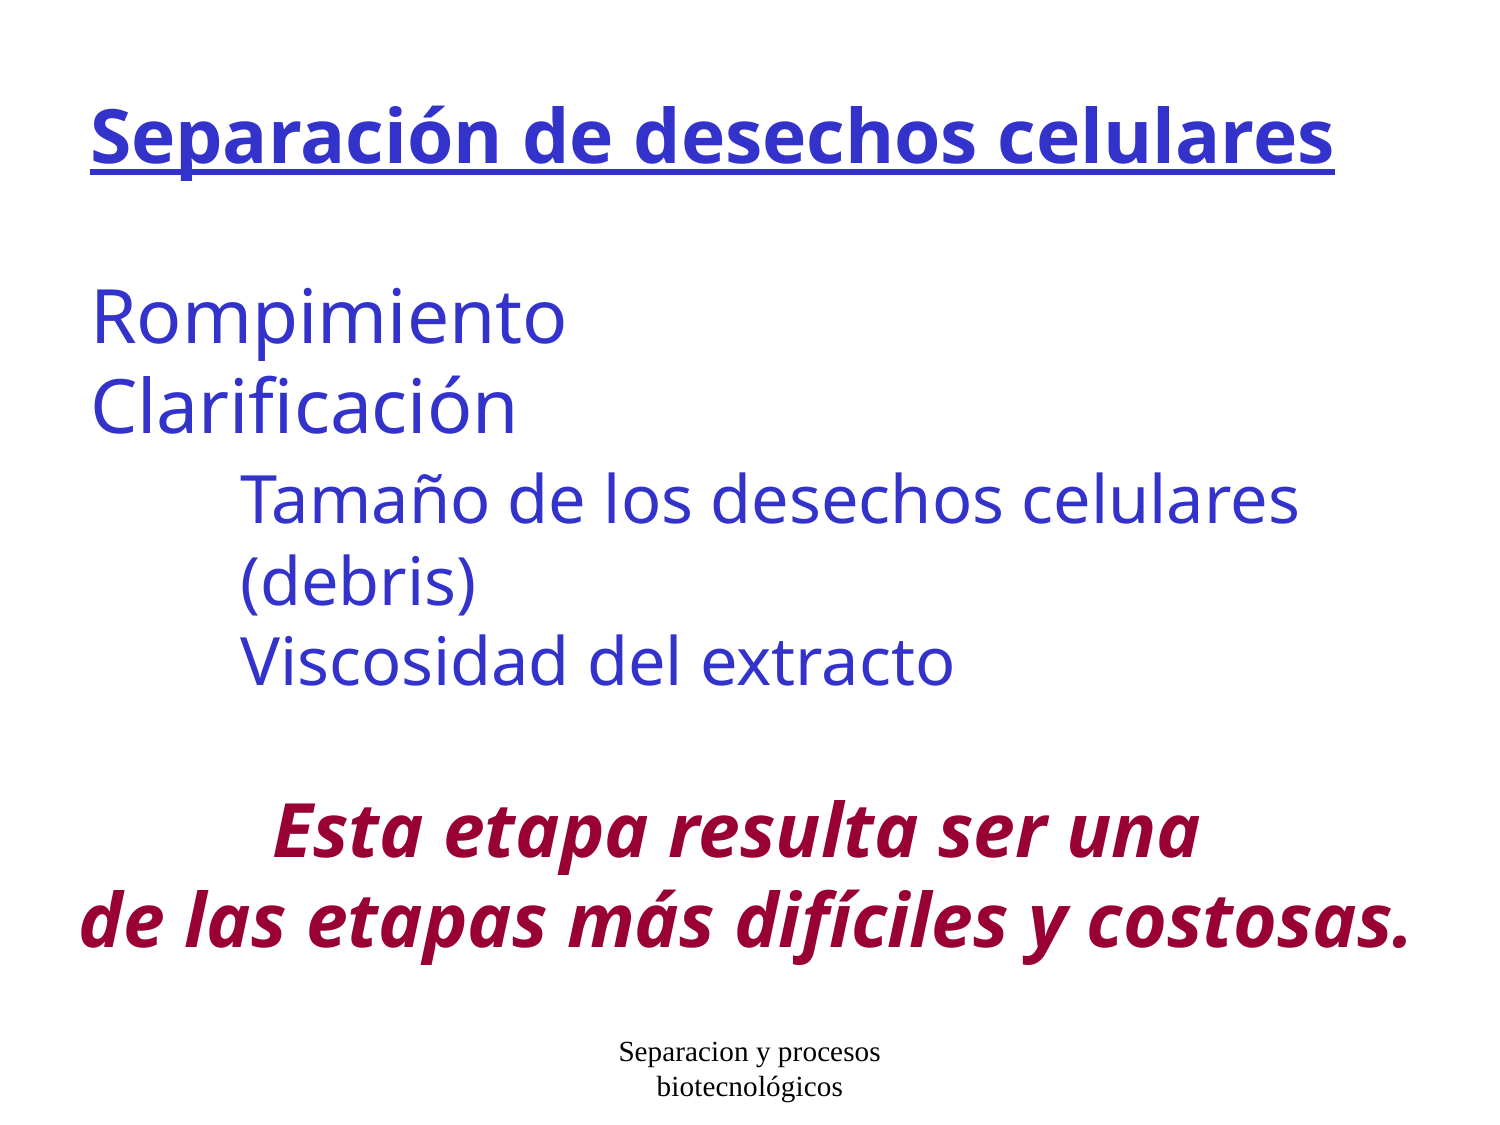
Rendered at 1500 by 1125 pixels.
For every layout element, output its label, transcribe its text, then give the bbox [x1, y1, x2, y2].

footer Separacion y procesos biotecnológicos [512, 1024, 988, 1101]
title Separación de desechos celulares Rompimiento Clarificación Tamaño de los desechos celulares (debris) Viscosidad del extracto [74, 299, 1451, 488]
text_box Esta etapa resulta ser una de las etapas más difíciles y costosas. [63, 774, 1431, 970]
